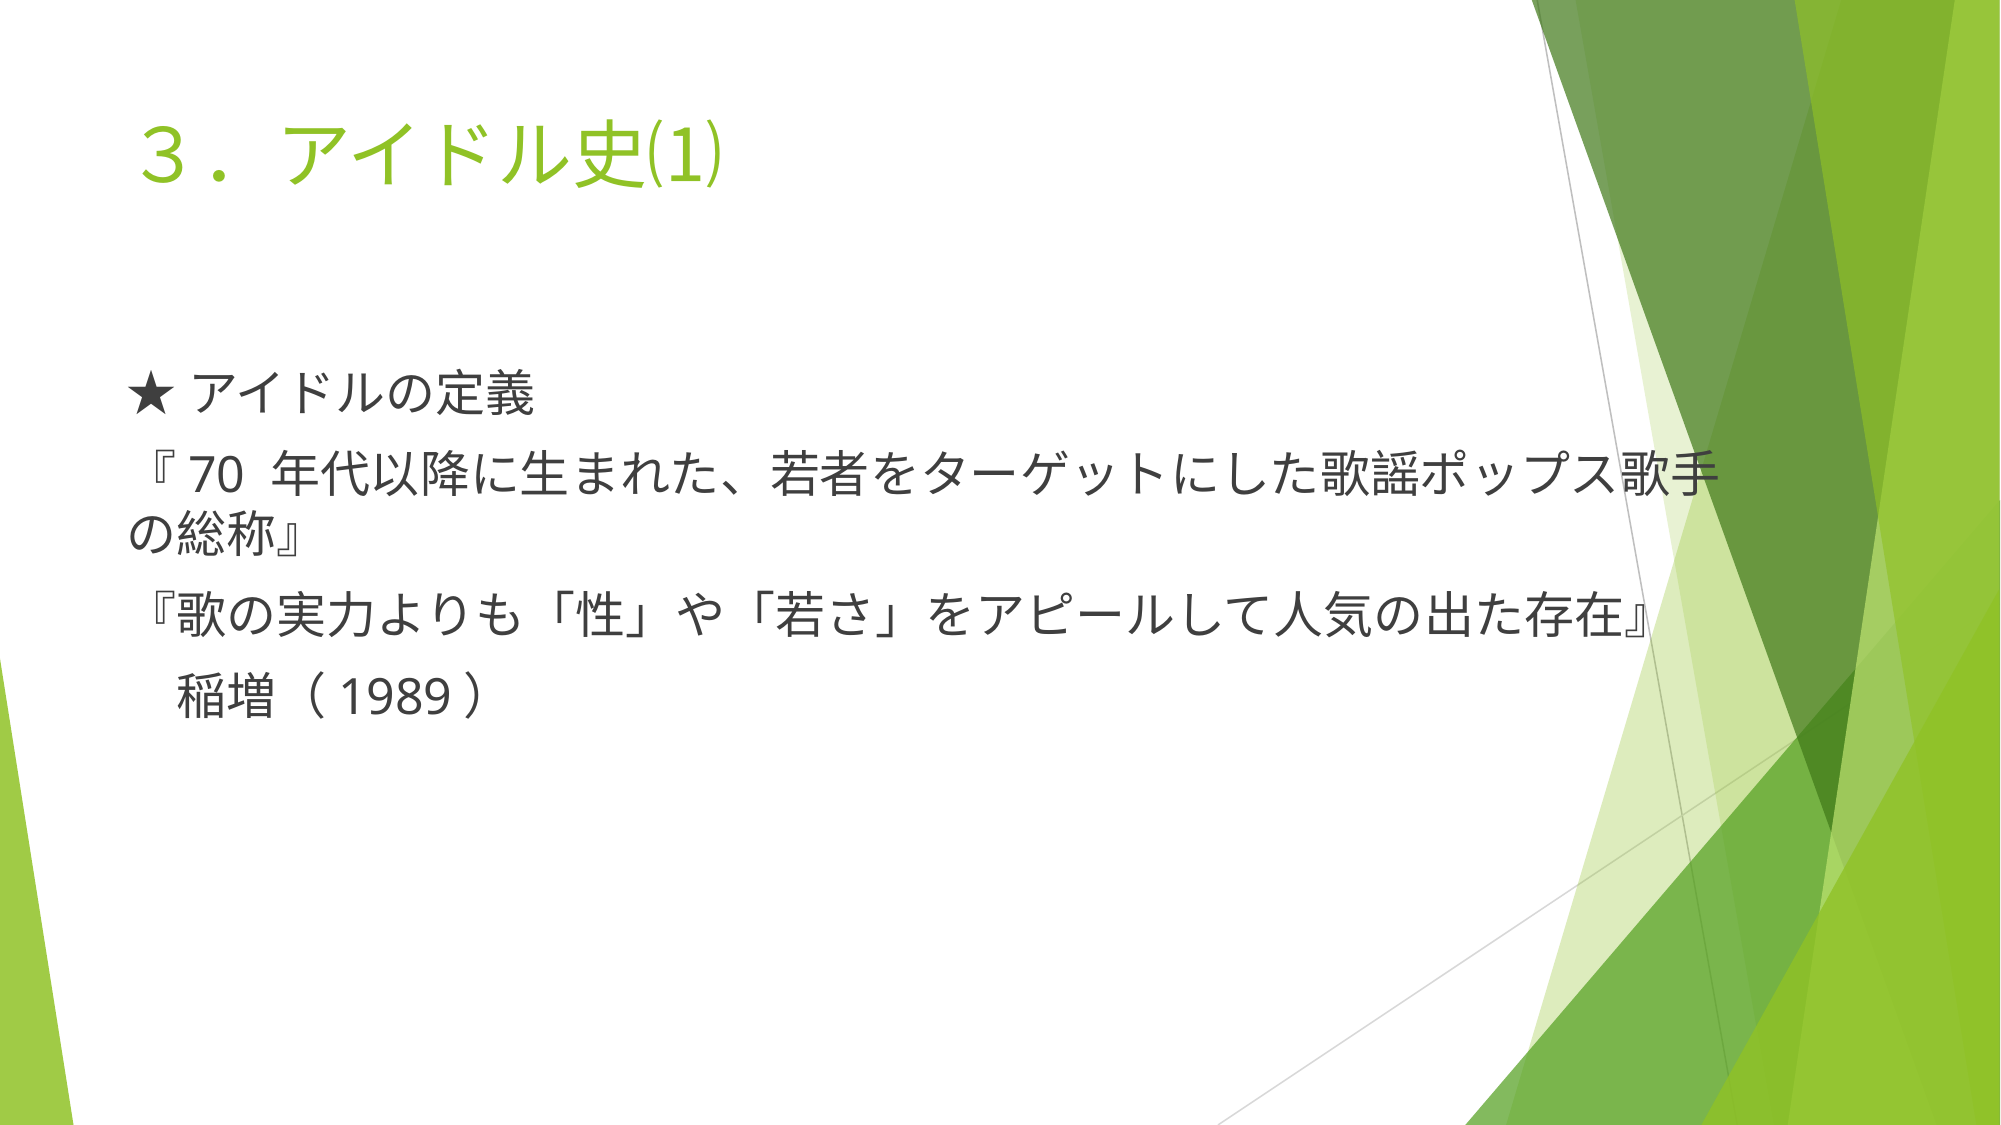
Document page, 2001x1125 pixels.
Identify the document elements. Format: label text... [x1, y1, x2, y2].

title ３．アイドル史⑴ [111, 99, 1522, 317]
list ★アイドルの定義 『70 年代以降に生まれた、若者をターゲットにした歌謡ポップス歌手の総称』 『歌の実力よりも「性」や「若さ」をアピールして人気の出た存在』 稲増（1989） [111, 354, 1754, 992]
